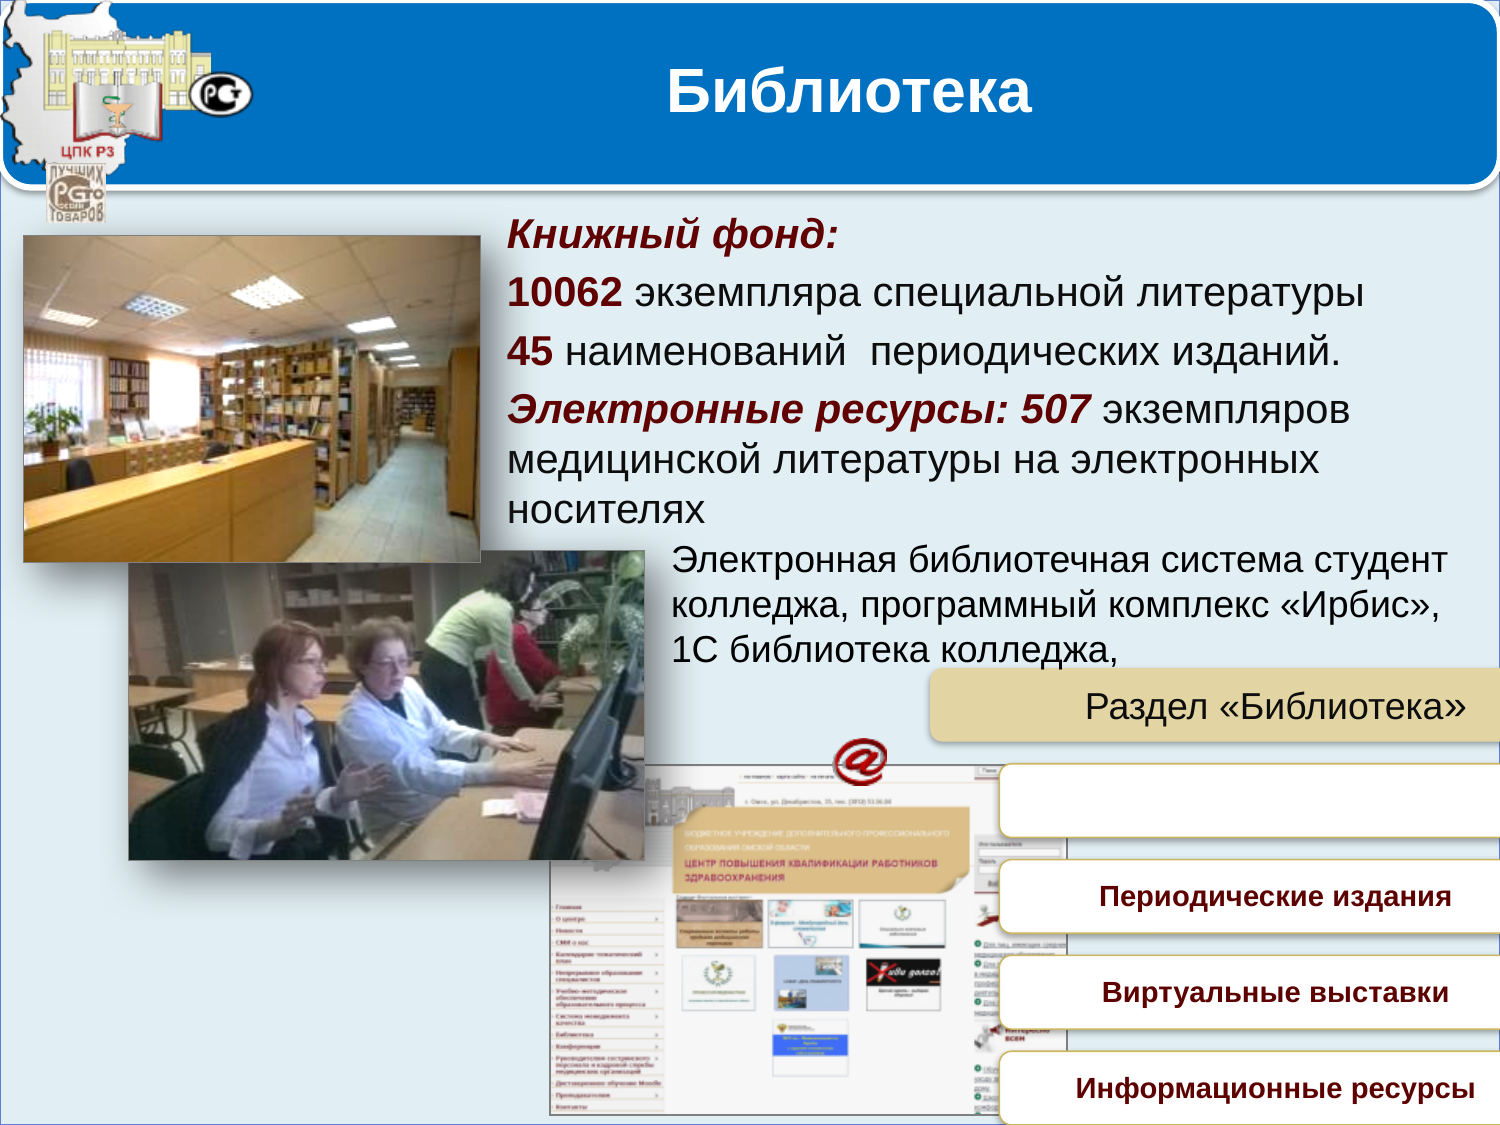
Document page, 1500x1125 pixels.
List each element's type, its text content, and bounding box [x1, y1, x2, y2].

text_box Электронная библиотечная система студент колледжа, программный комплекс «Ирбис», 1С библиотека колледжа, [656, 527, 1477, 678]
text_box Книжный фонд: 10062 экземпляра специальной литературы 45 наименований периодических изданий. Электронные ресурсы: 507 экземпляров медицинской литературы на электронных носителях [492, 199, 1500, 539]
picture [0, 0, 211, 223]
title Библиотека [198, 0, 1500, 177]
picture [23, 235, 887, 1115]
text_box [843, 667, 1500, 1125]
